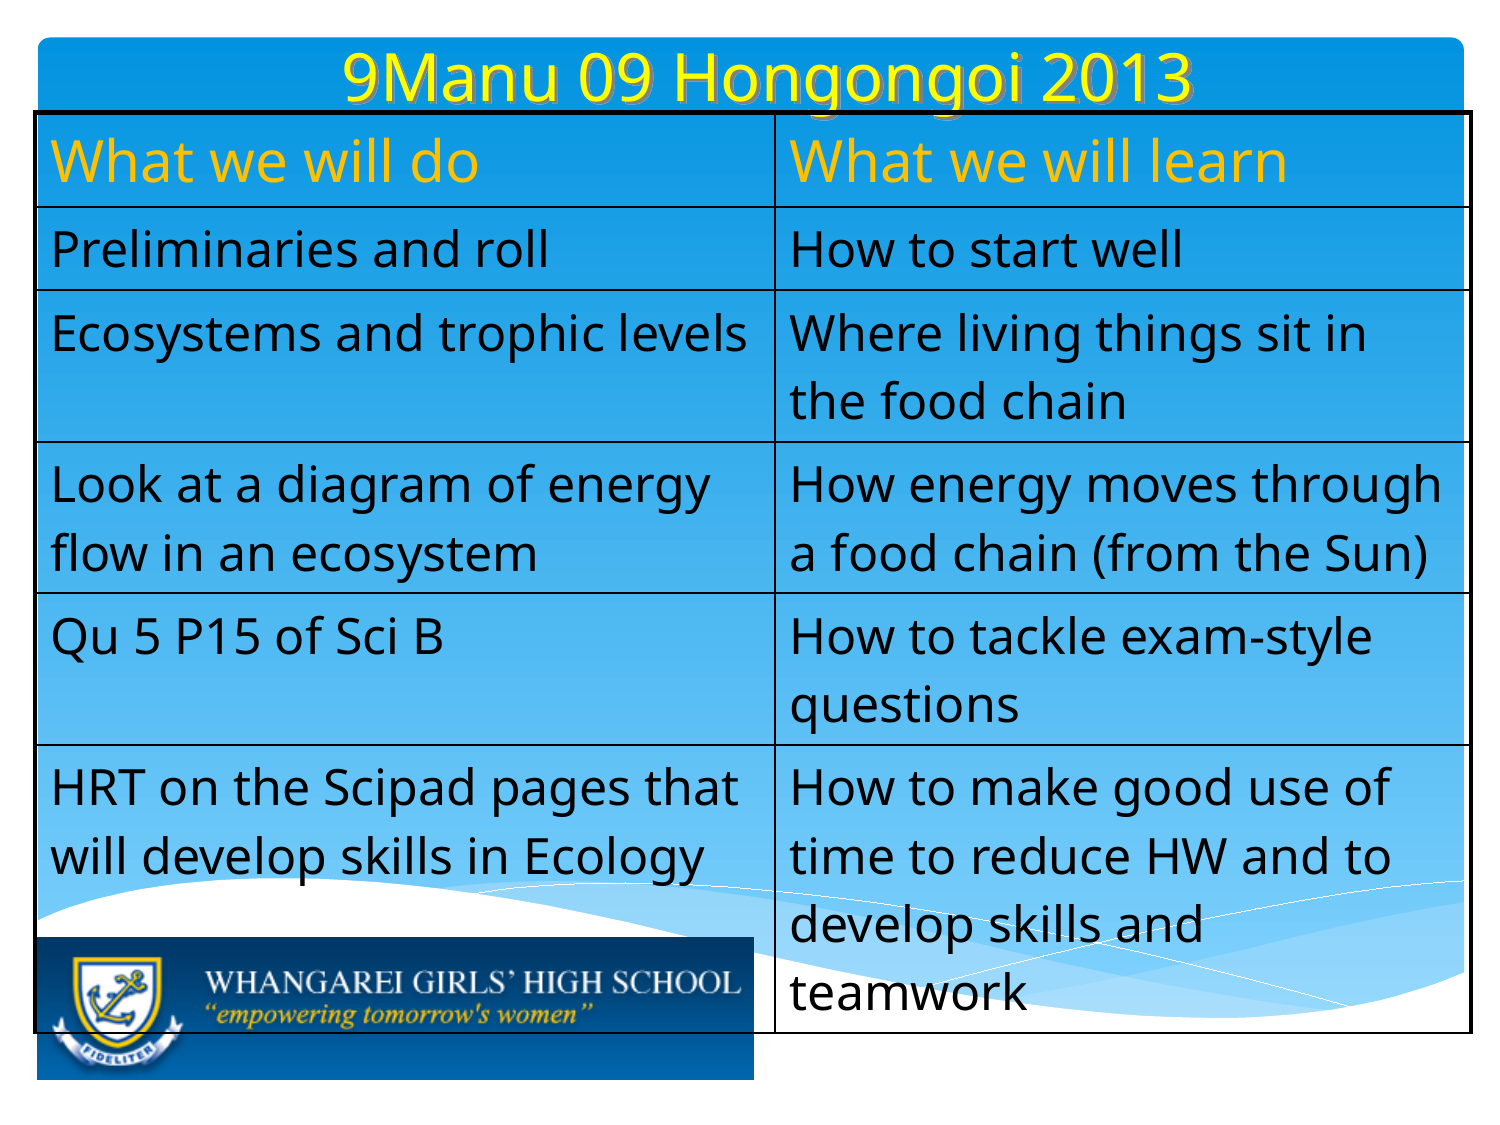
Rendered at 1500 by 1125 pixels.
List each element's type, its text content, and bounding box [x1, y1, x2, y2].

table_cell How energy moves through a food chain (from the Sun) [776, 443, 1469, 592]
table_cell HRT on the Scipad pages that will develop skills in Ecology [37, 746, 774, 1032]
table_cell How to start well [776, 208, 1469, 289]
table_cell Qu 5 P15 of Sci B [37, 594, 774, 744]
picture [37, 937, 754, 1080]
table_cell How to make good use of time to reduce HW and to develop skills and teamwork [776, 746, 1469, 1032]
table_cell Where living things sit in the food chain [776, 291, 1469, 441]
table_cell Ecosystems and trophic levels [37, 291, 774, 441]
text_box 9Manu 09 Hongongoi 2013 [162, 24, 1375, 110]
table_header What we will do [37, 115, 774, 206]
table_cell Preliminaries and roll [37, 208, 774, 289]
table_cell Look at a diagram of energy flow in an ecosystem [37, 443, 774, 592]
table_cell How to tackle exam-style questions [776, 594, 1469, 744]
table_header What we will learn [776, 115, 1469, 206]
